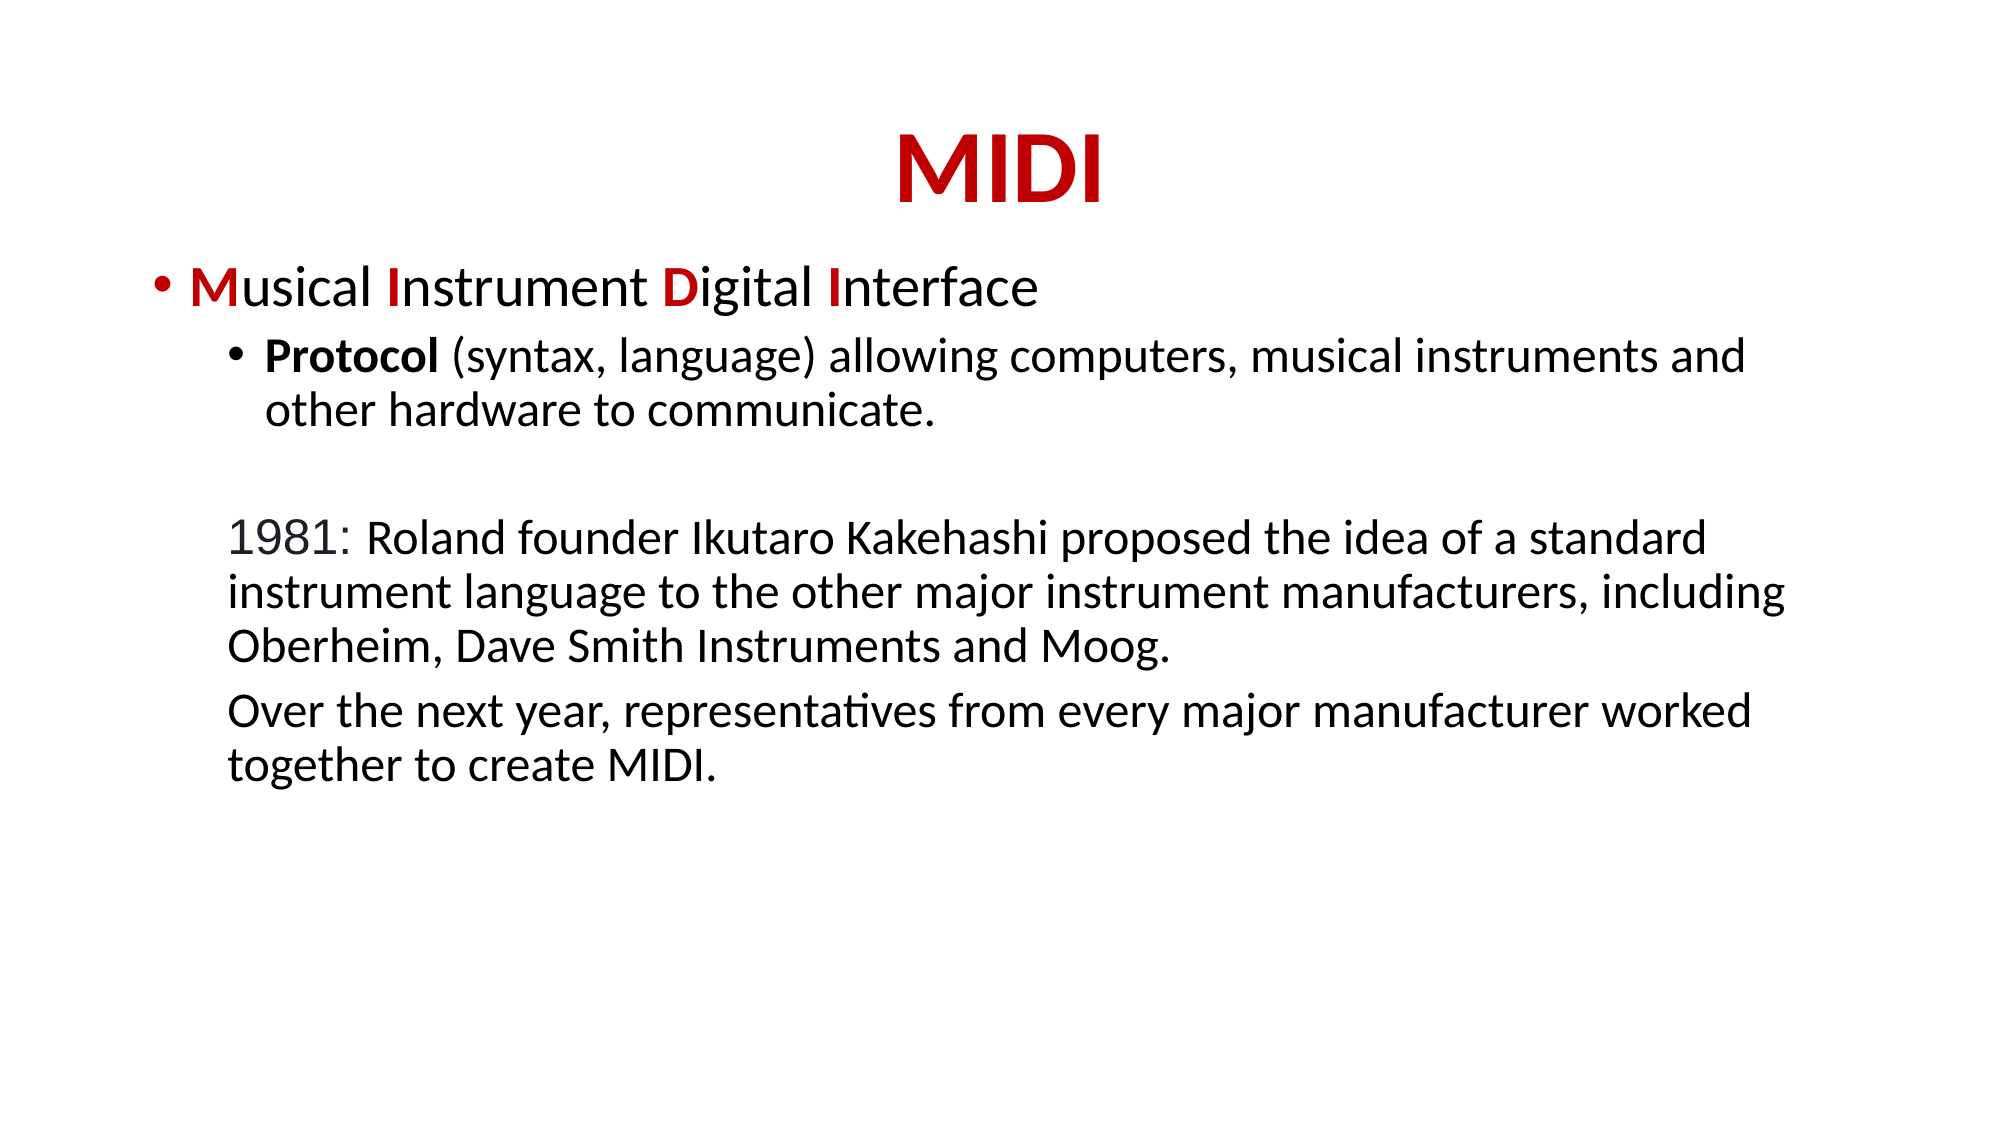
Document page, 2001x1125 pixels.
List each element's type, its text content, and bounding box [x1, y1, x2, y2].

list Musical Instrument Digital Interface Protocol (syntax, language) allowing computers, musical instruments and other hardware to communicate. 1981: Roland founder Ikutaro Kakehashi proposed the idea of a standard instrument language to the other major instrument manufacturers, including Oberheim, Dave Smith Instruments and Moog. Over the next year, representatives from every major manufacturer worked together to create MIDI. [137, 248, 1863, 1014]
title MIDI [137, 59, 1863, 248]
